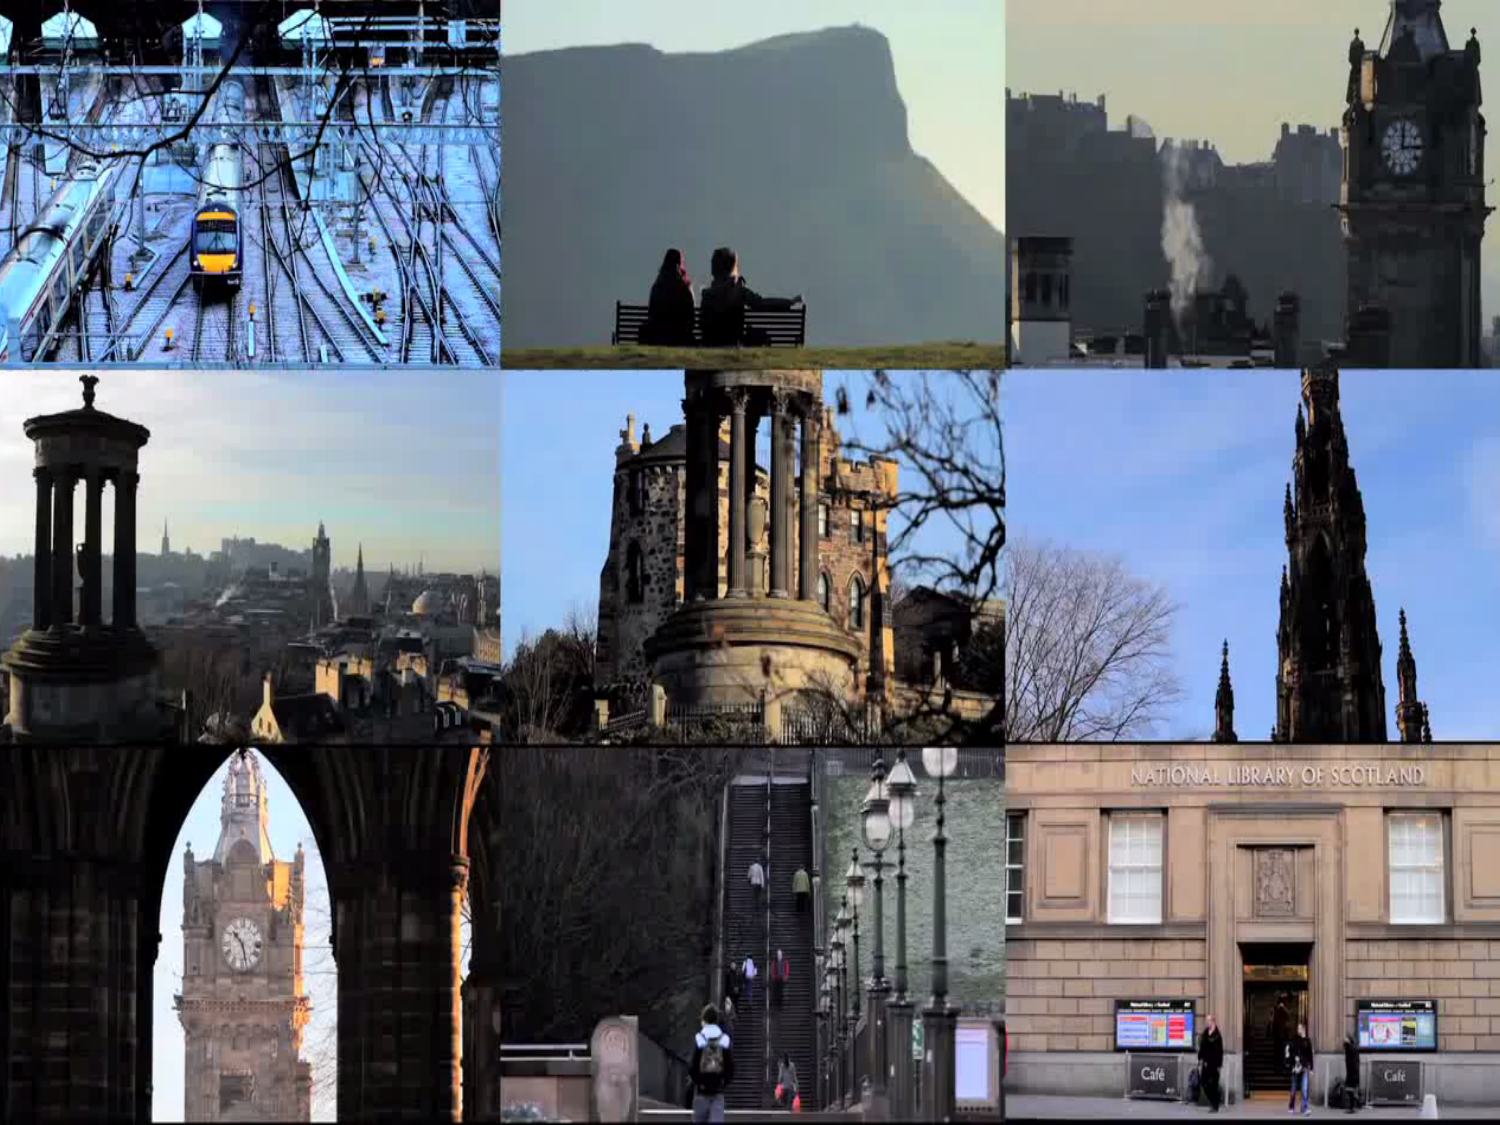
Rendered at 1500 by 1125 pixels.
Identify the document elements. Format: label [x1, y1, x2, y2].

list [0, 0, 1500, 1125]
